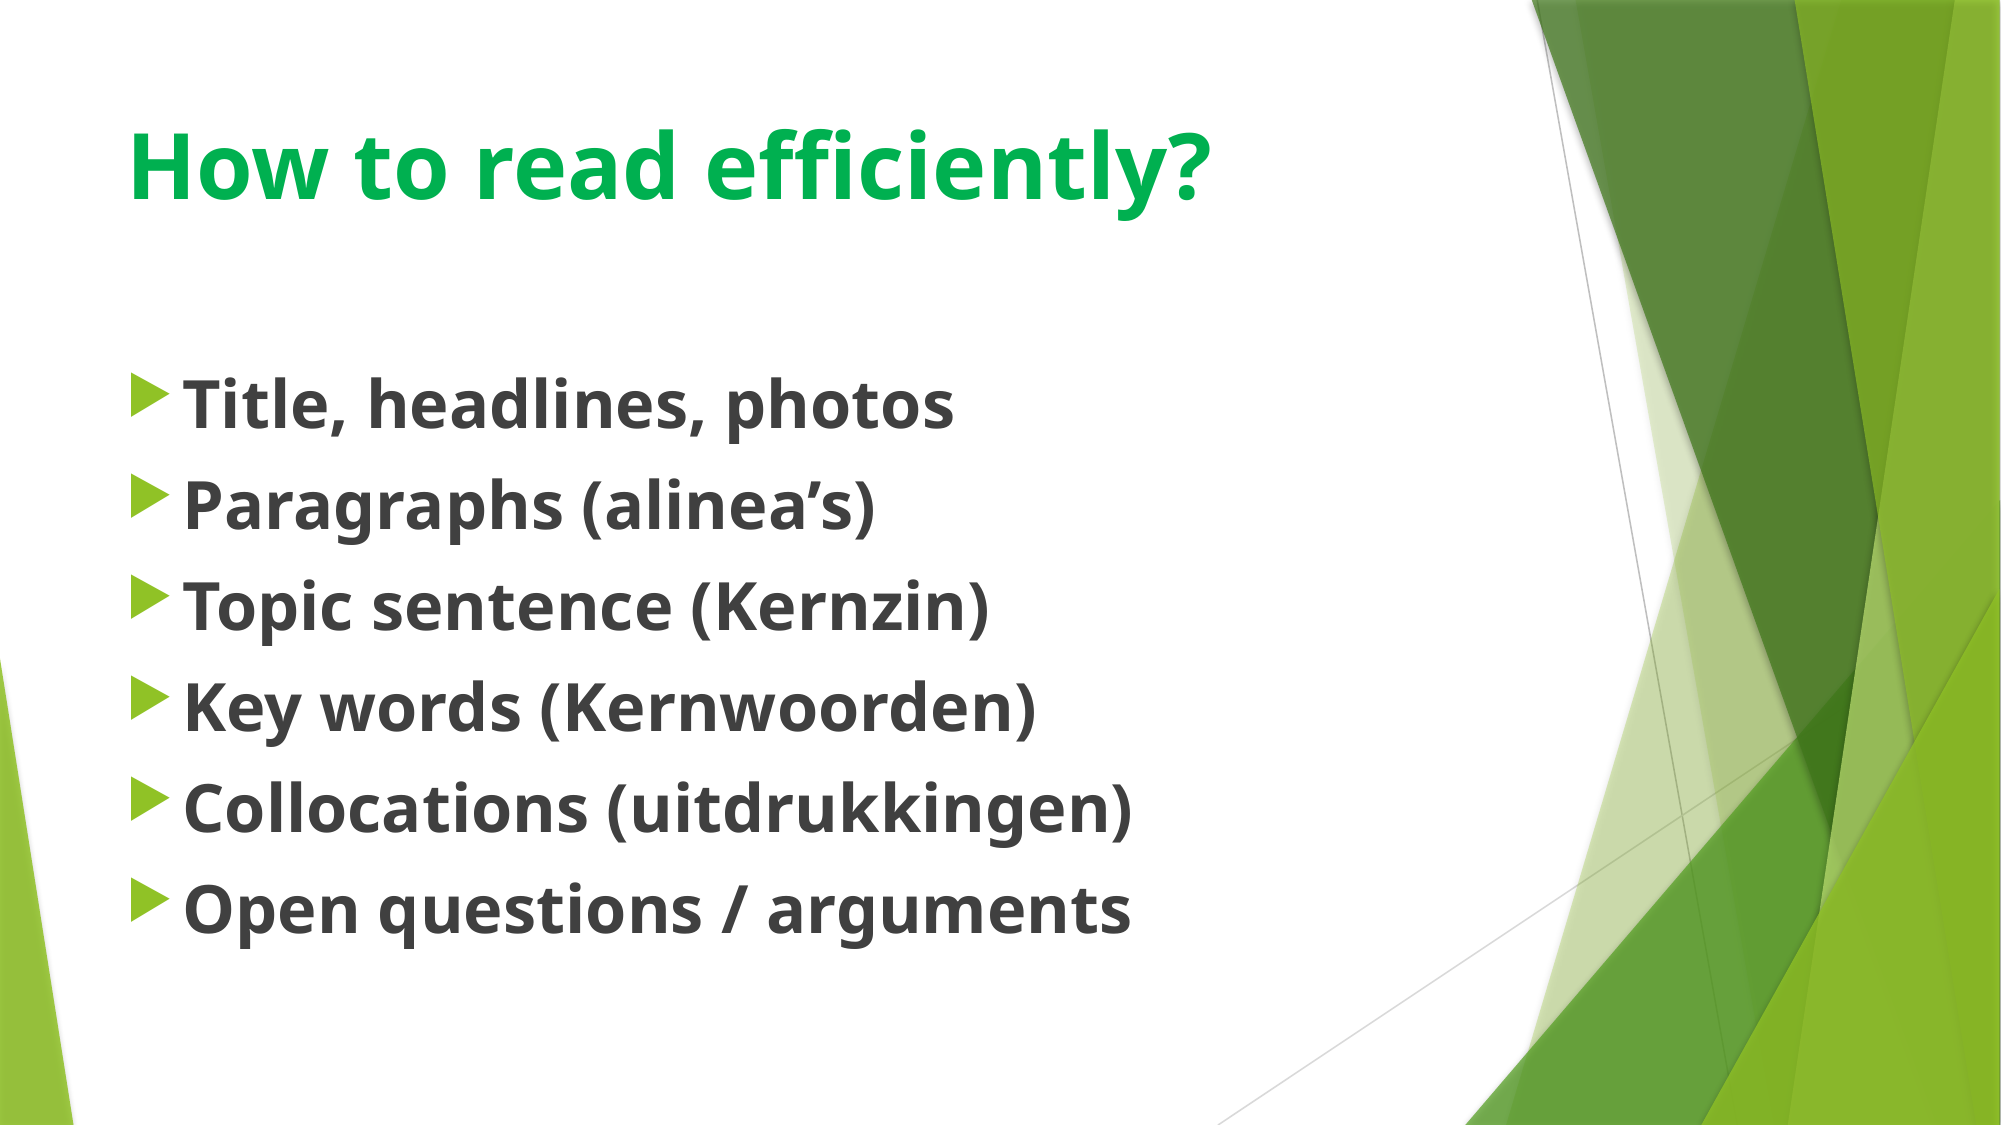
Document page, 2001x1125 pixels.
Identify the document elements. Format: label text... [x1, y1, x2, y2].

title How to read efficiently? [111, 99, 1522, 317]
list Title, headlines, photos Paragraphs (alinea’s) Topic sentence (Kernzin) Key words (Kernwoorden) Collocations (uitdrukkingen) Open questions / arguments [111, 354, 1522, 992]
